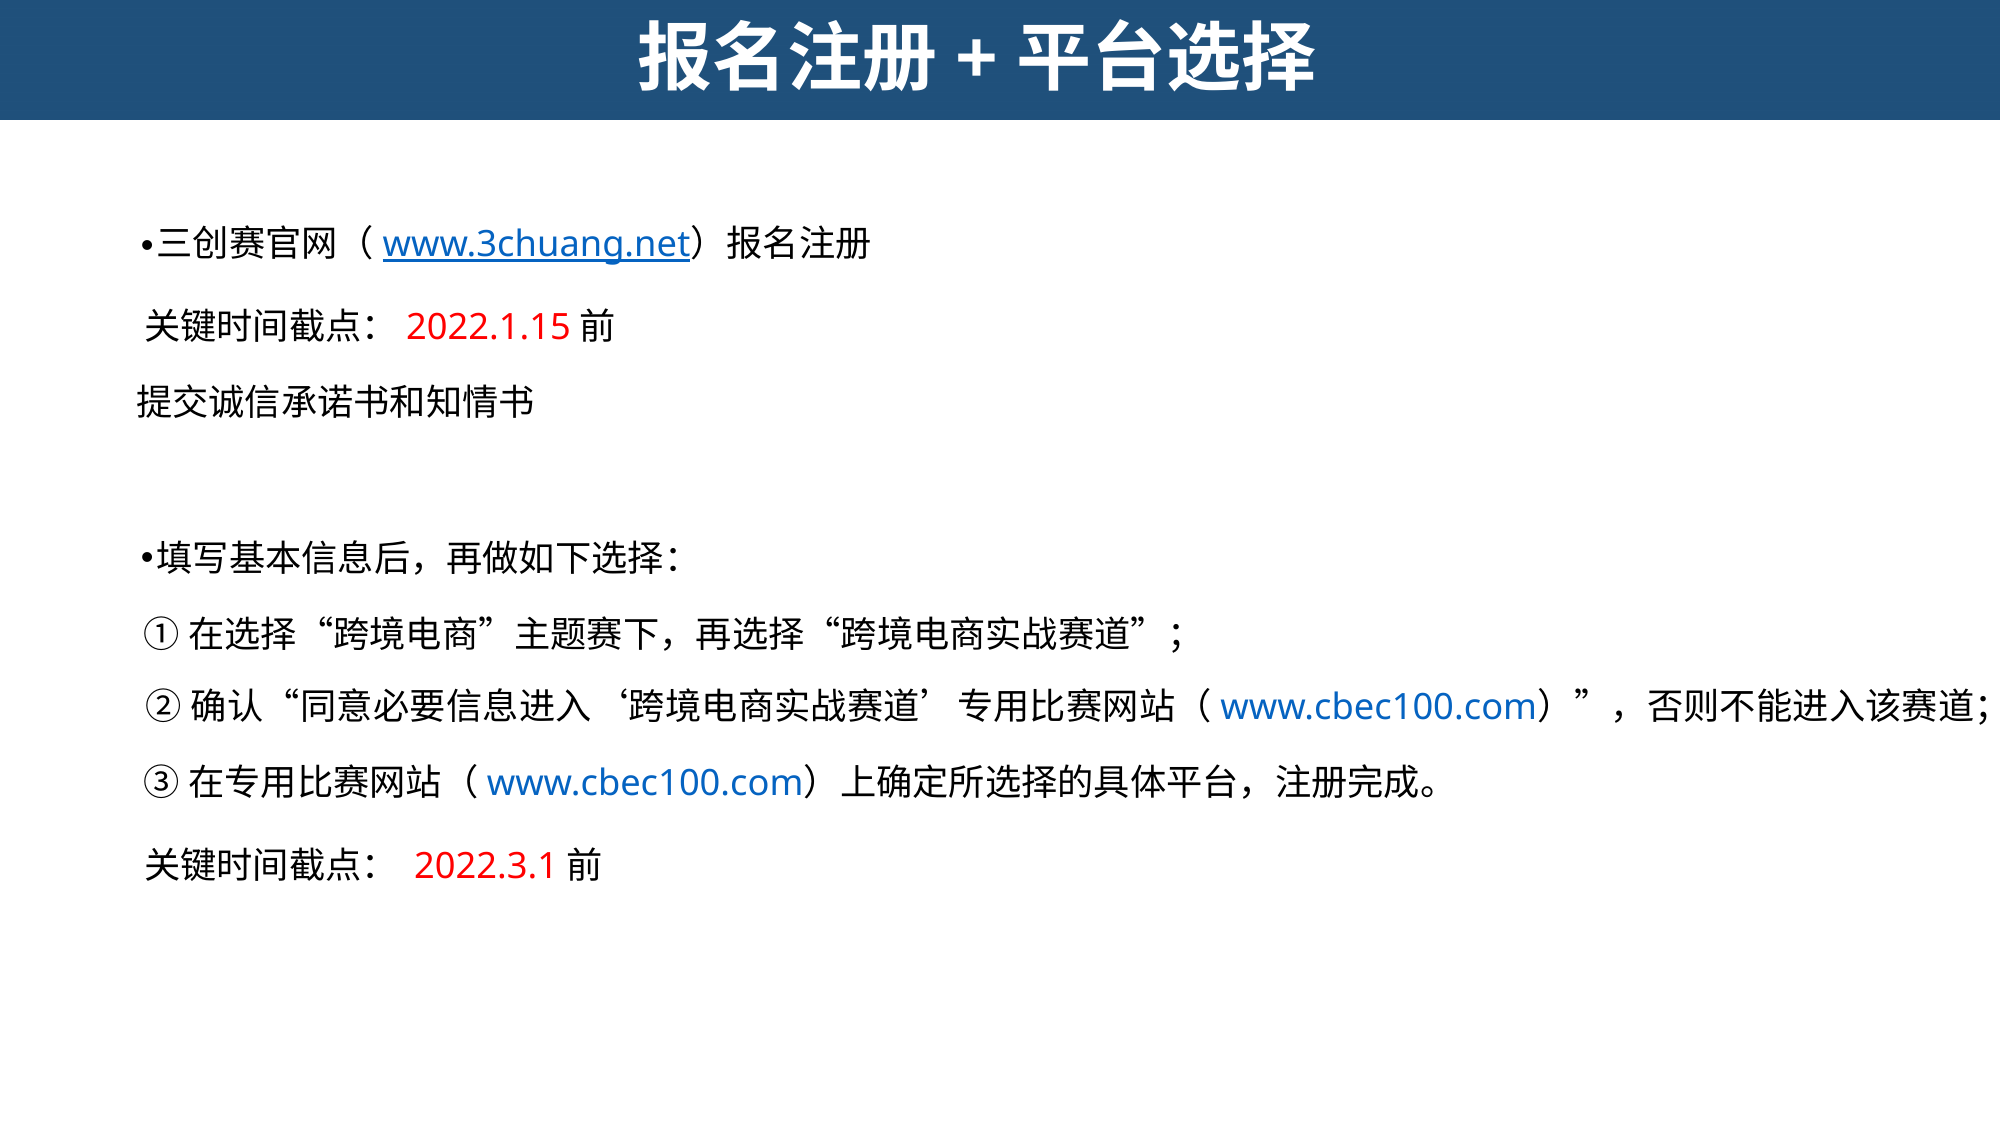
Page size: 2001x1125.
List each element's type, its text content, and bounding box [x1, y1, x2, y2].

picture [0, 0, 2000, 120]
list 三创赛官网（www.3chuang.net）报名注册 关键时间截点：2022.1.15前 提交诚信承诺书和知情书 填写基本信息后，再做如下选择： ①在选择“跨境电商”主题赛下，再选择“跨境电商实战赛道”； ②确认“同意必要信息进入‘跨境电商实战赛道’专用比赛网站（www.cbec100.com）”，否则不能进入该赛道； ③在专用比赛网站（www.cbec100.com）上确定所选择的具体平台，注册完成。 关键时间截点： 2022.3.1前 [28, 205, 1990, 920]
